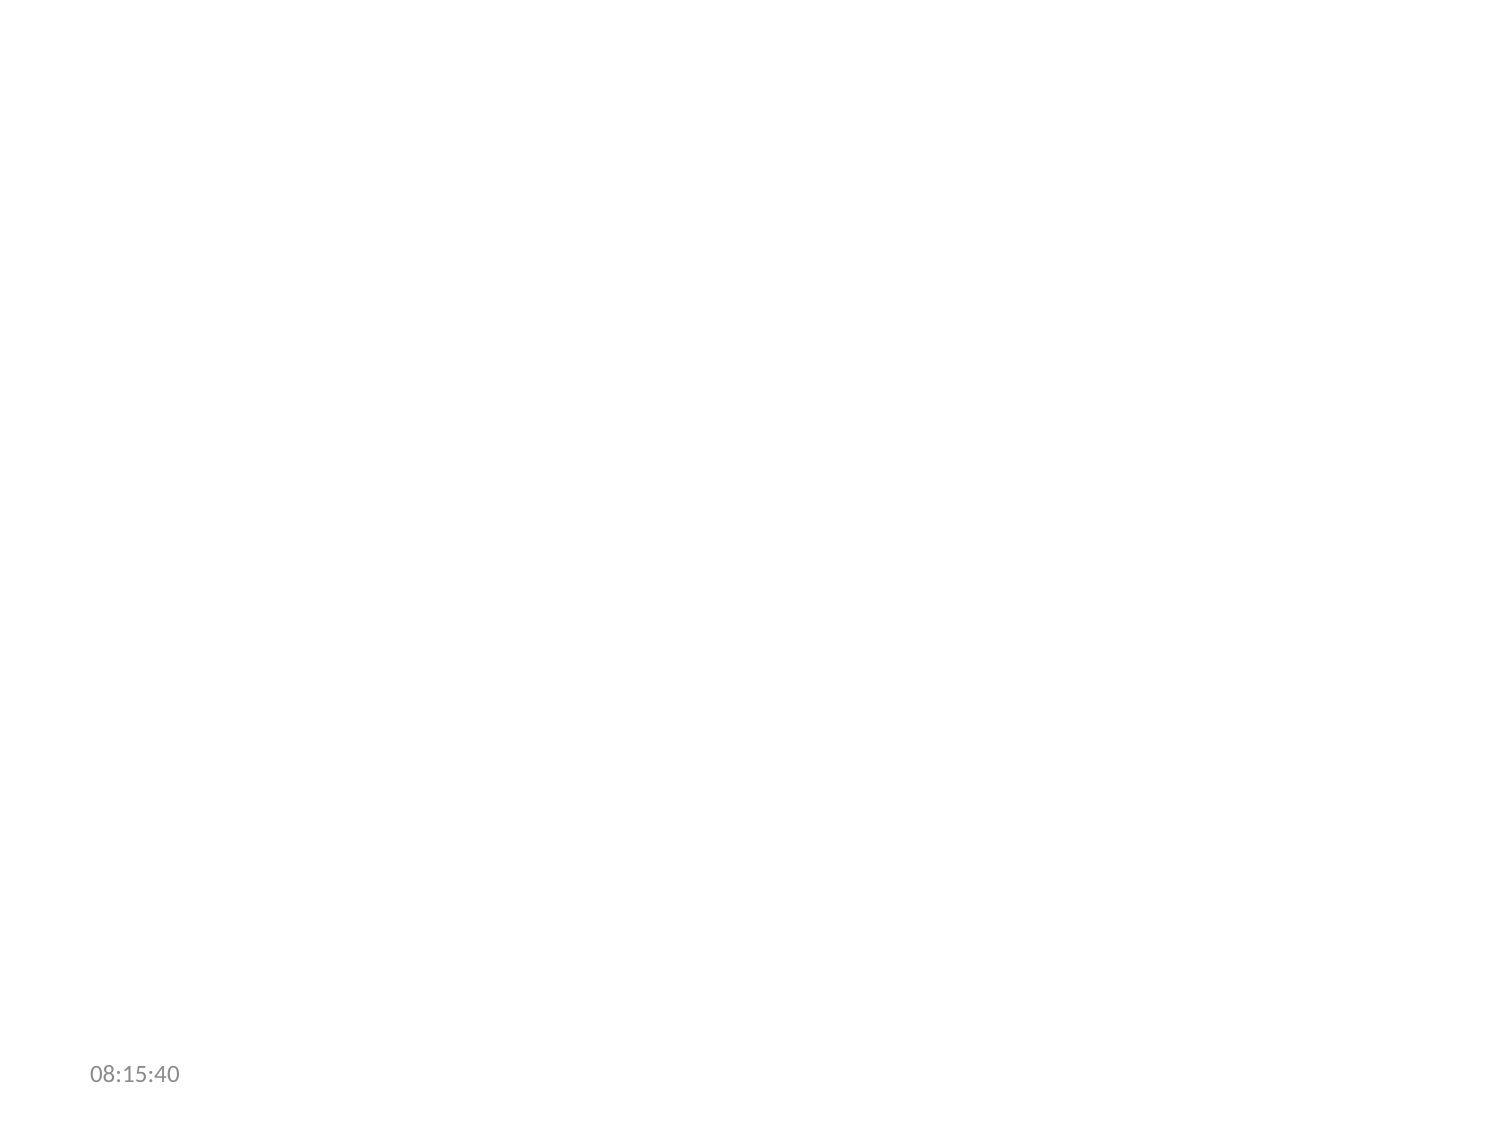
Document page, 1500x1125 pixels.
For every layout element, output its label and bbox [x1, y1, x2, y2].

slide_number [75, 1042, 425, 1103]
